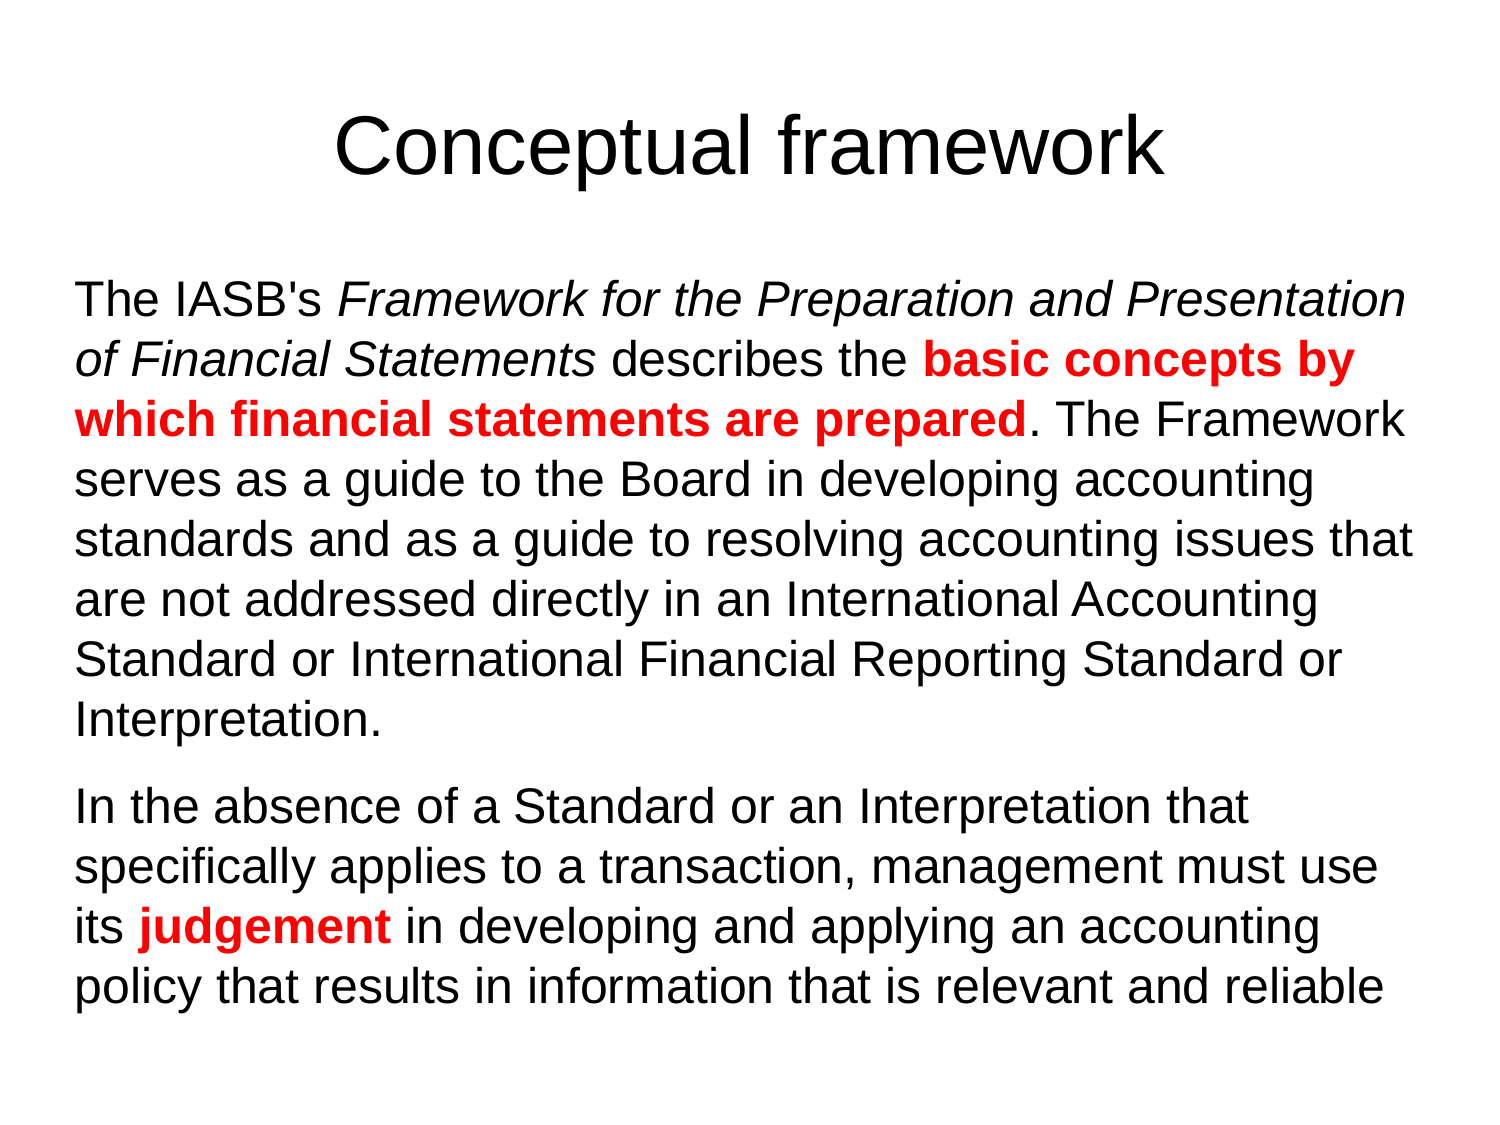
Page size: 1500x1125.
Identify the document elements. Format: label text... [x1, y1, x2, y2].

text_box The IASB's Framework for the Preparation and Presentation of Financial Statements describes the basic concepts by which financial statements are prepared. The Framework serves as a guide to the Board in developing accounting standards and as a guide to resolving accounting issues that are not addressed directly in an International Accounting Standard or International Financial Reporting Standard or Interpretation. In the absence of a Standard or an Interpretation that specifically applies to a transaction, management must use its judgement in developing and applying an accounting policy that results in information that is relevant and reliable [74, 263, 1425, 993]
text_box Conceptual framework [74, 51, 1425, 226]
